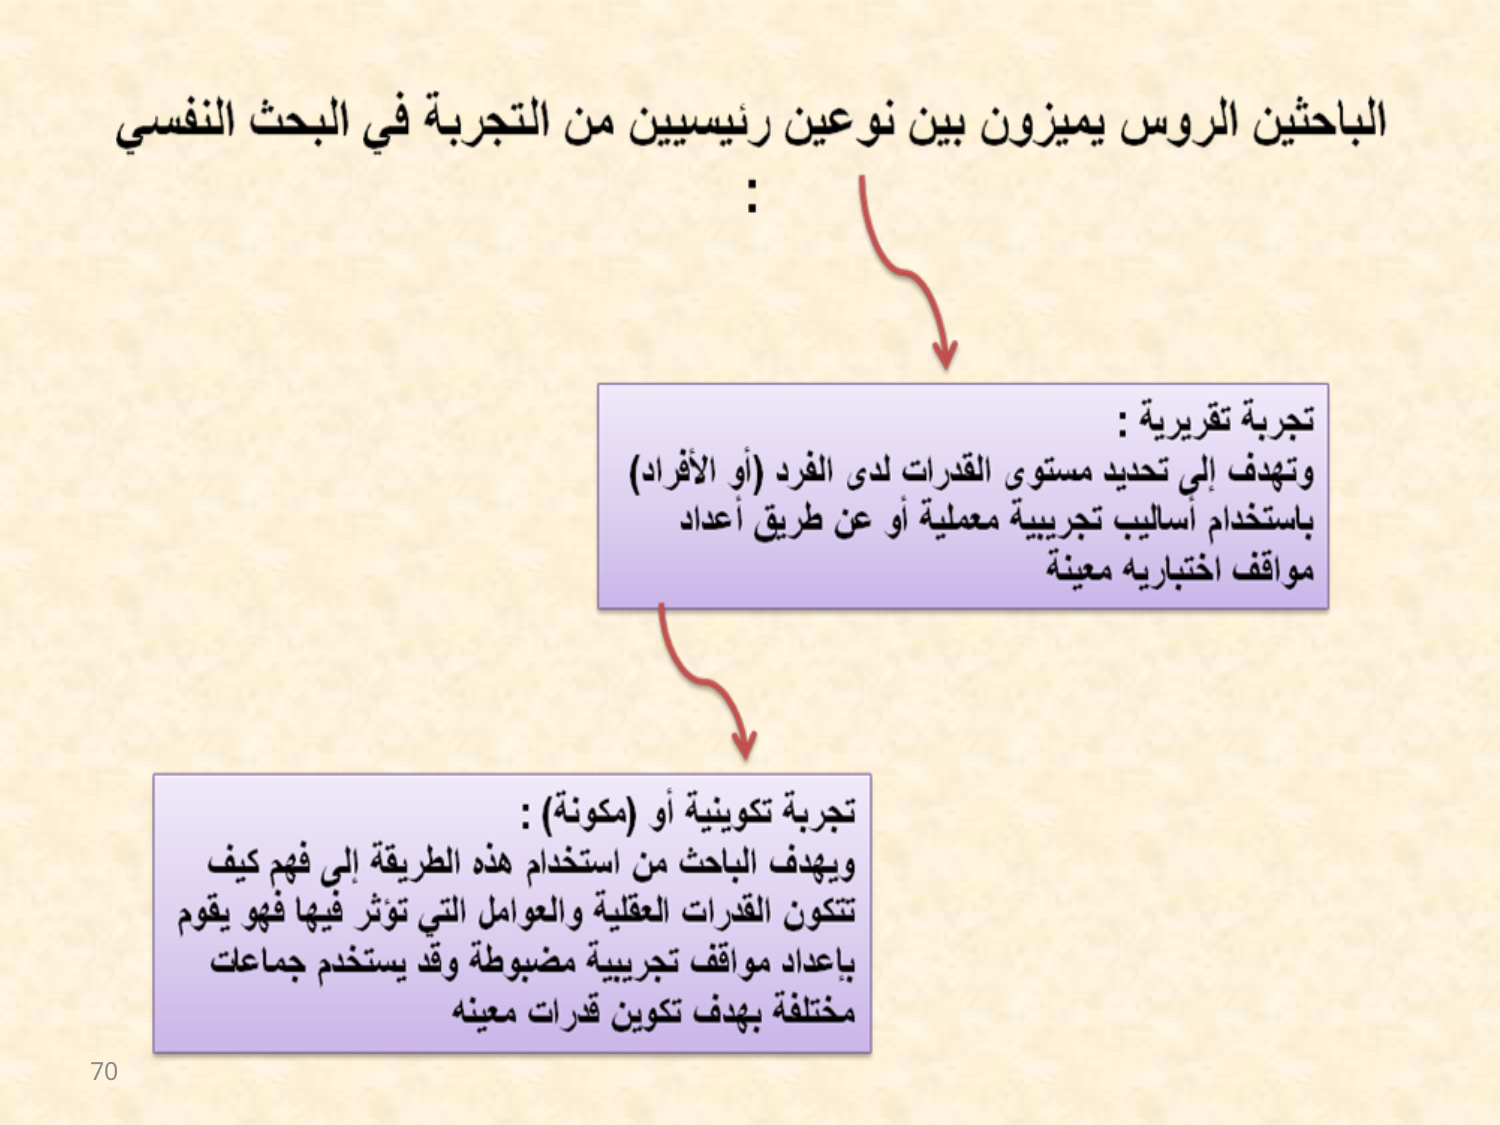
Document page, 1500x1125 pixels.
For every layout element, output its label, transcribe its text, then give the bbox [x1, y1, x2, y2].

slide_number 70 [75, 1075, 425, 1103]
picture [0, 0, 1500, 1125]
